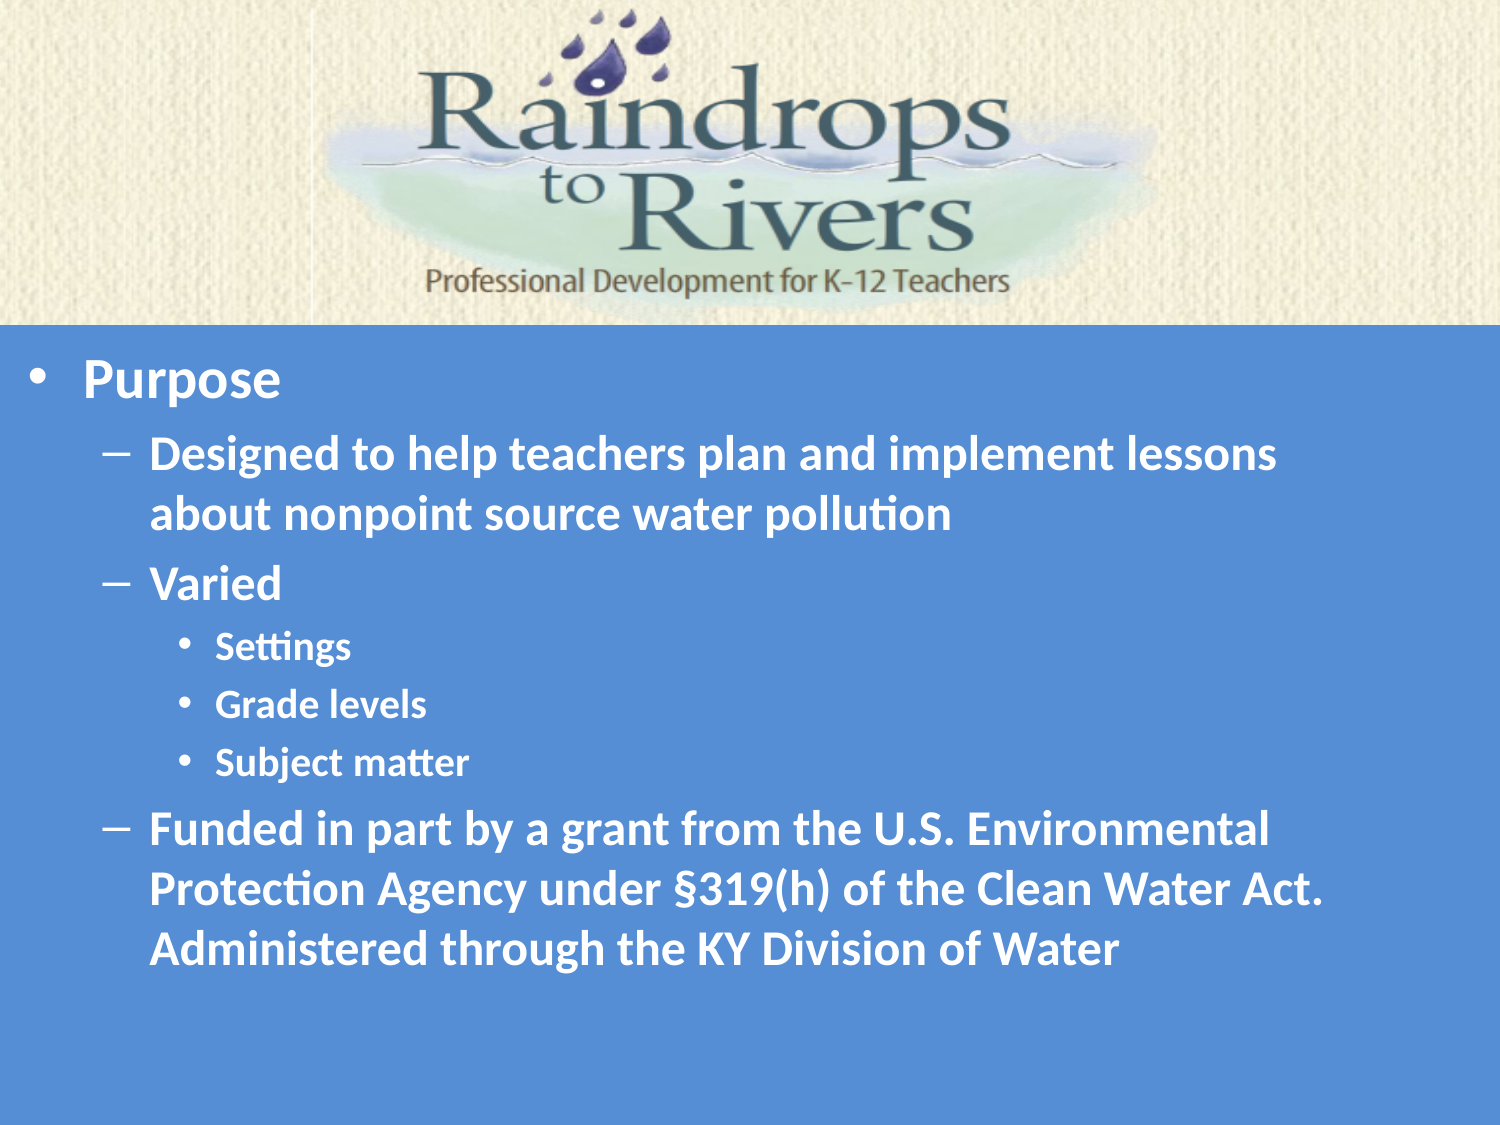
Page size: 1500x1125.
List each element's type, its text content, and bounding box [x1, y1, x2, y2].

picture [0, 0, 1500, 326]
list Purpose Designed to help teachers plan and implement lessons about nonpoint source water pollution Varied Settings Grade levels Subject matter Funded in part by a grant from the U.S. Environmental Protection Agency under §319(h) of the Clean Water Act. Administered through the KY Division of Water [12, 334, 1363, 1075]
